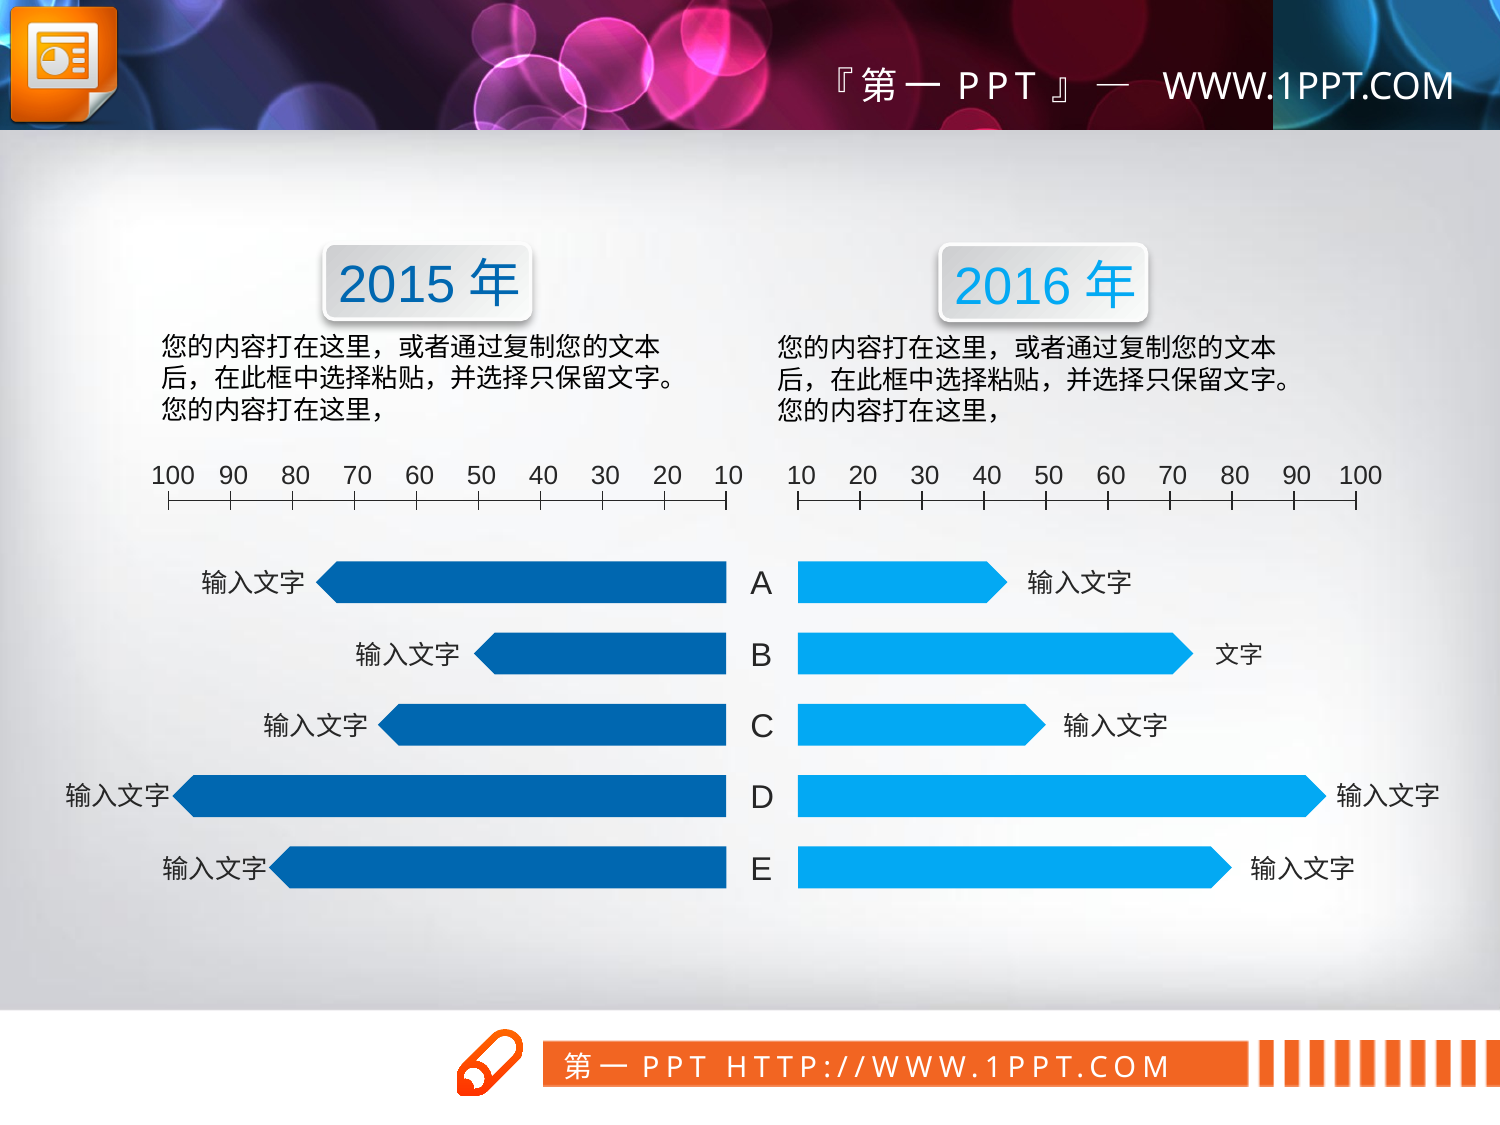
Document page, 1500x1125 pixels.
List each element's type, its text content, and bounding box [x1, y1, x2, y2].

text_box B [738, 627, 785, 679]
text_box [381, 703, 727, 746]
text_box 输入文字 [251, 703, 381, 747]
text_box [183, 775, 727, 818]
text_box 80 [1208, 452, 1262, 489]
text_box 100 [139, 452, 207, 496]
text_box 10 [774, 452, 828, 496]
text_box [280, 846, 727, 889]
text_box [324, 242, 531, 323]
text_box [318, 561, 727, 604]
text_box 40 [517, 452, 570, 489]
text_box 您的内容打在这里，或者通过复制您的文本后，在此框中选择粘贴，并选择只保留文字。您的内容打在这里， [762, 323, 1343, 434]
text_box 20 [836, 452, 890, 489]
text_box [797, 775, 1324, 818]
text_box 输入文字 [150, 846, 280, 890]
text_box [473, 632, 727, 675]
text_box 40 [960, 452, 1014, 489]
text_box 50 [1022, 452, 1076, 489]
text_box 输入文字 [1052, 703, 1181, 747]
text_box 10 [702, 452, 755, 496]
text_box 输入文字 [1324, 773, 1453, 817]
text_box D [738, 770, 787, 822]
text_box C [738, 698, 787, 751]
text_box 90 [1270, 452, 1324, 489]
text_box A [738, 556, 785, 608]
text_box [168, 491, 727, 511]
text_box 70 [331, 452, 384, 489]
text_box 80 [269, 452, 322, 489]
text_box [797, 632, 1194, 675]
text_box 文字 [1203, 633, 1276, 675]
text_box 60 [1084, 452, 1138, 489]
text_box 30 [898, 452, 952, 489]
picture [0, 0, 1500, 1012]
text_box [797, 703, 1046, 746]
text_box 输入文字 [53, 773, 183, 817]
text_box 50 [455, 452, 508, 489]
text_box 60 [393, 452, 446, 489]
text_box 您的内容打在这里，或者通过复制您的文本后，在此框中选择粘贴，并选择只保留文字。您的内容打在这里， [146, 322, 727, 433]
text_box 90 [207, 452, 260, 489]
text_box 70 [1146, 452, 1200, 489]
text_box E [738, 841, 785, 893]
text_box 30 [579, 452, 632, 489]
text_box 100 [1326, 452, 1395, 496]
text_box 输入文字 [344, 632, 473, 676]
text_box 20 [641, 452, 694, 489]
text_box 输入文字 [1238, 846, 1368, 890]
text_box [939, 243, 1147, 324]
text_box 输入文字 [189, 560, 318, 605]
text_box [798, 561, 1008, 604]
text_box 输入文字 [1015, 560, 1145, 605]
text_box [798, 846, 1232, 889]
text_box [797, 491, 1356, 511]
picture [543, 1040, 1500, 1087]
